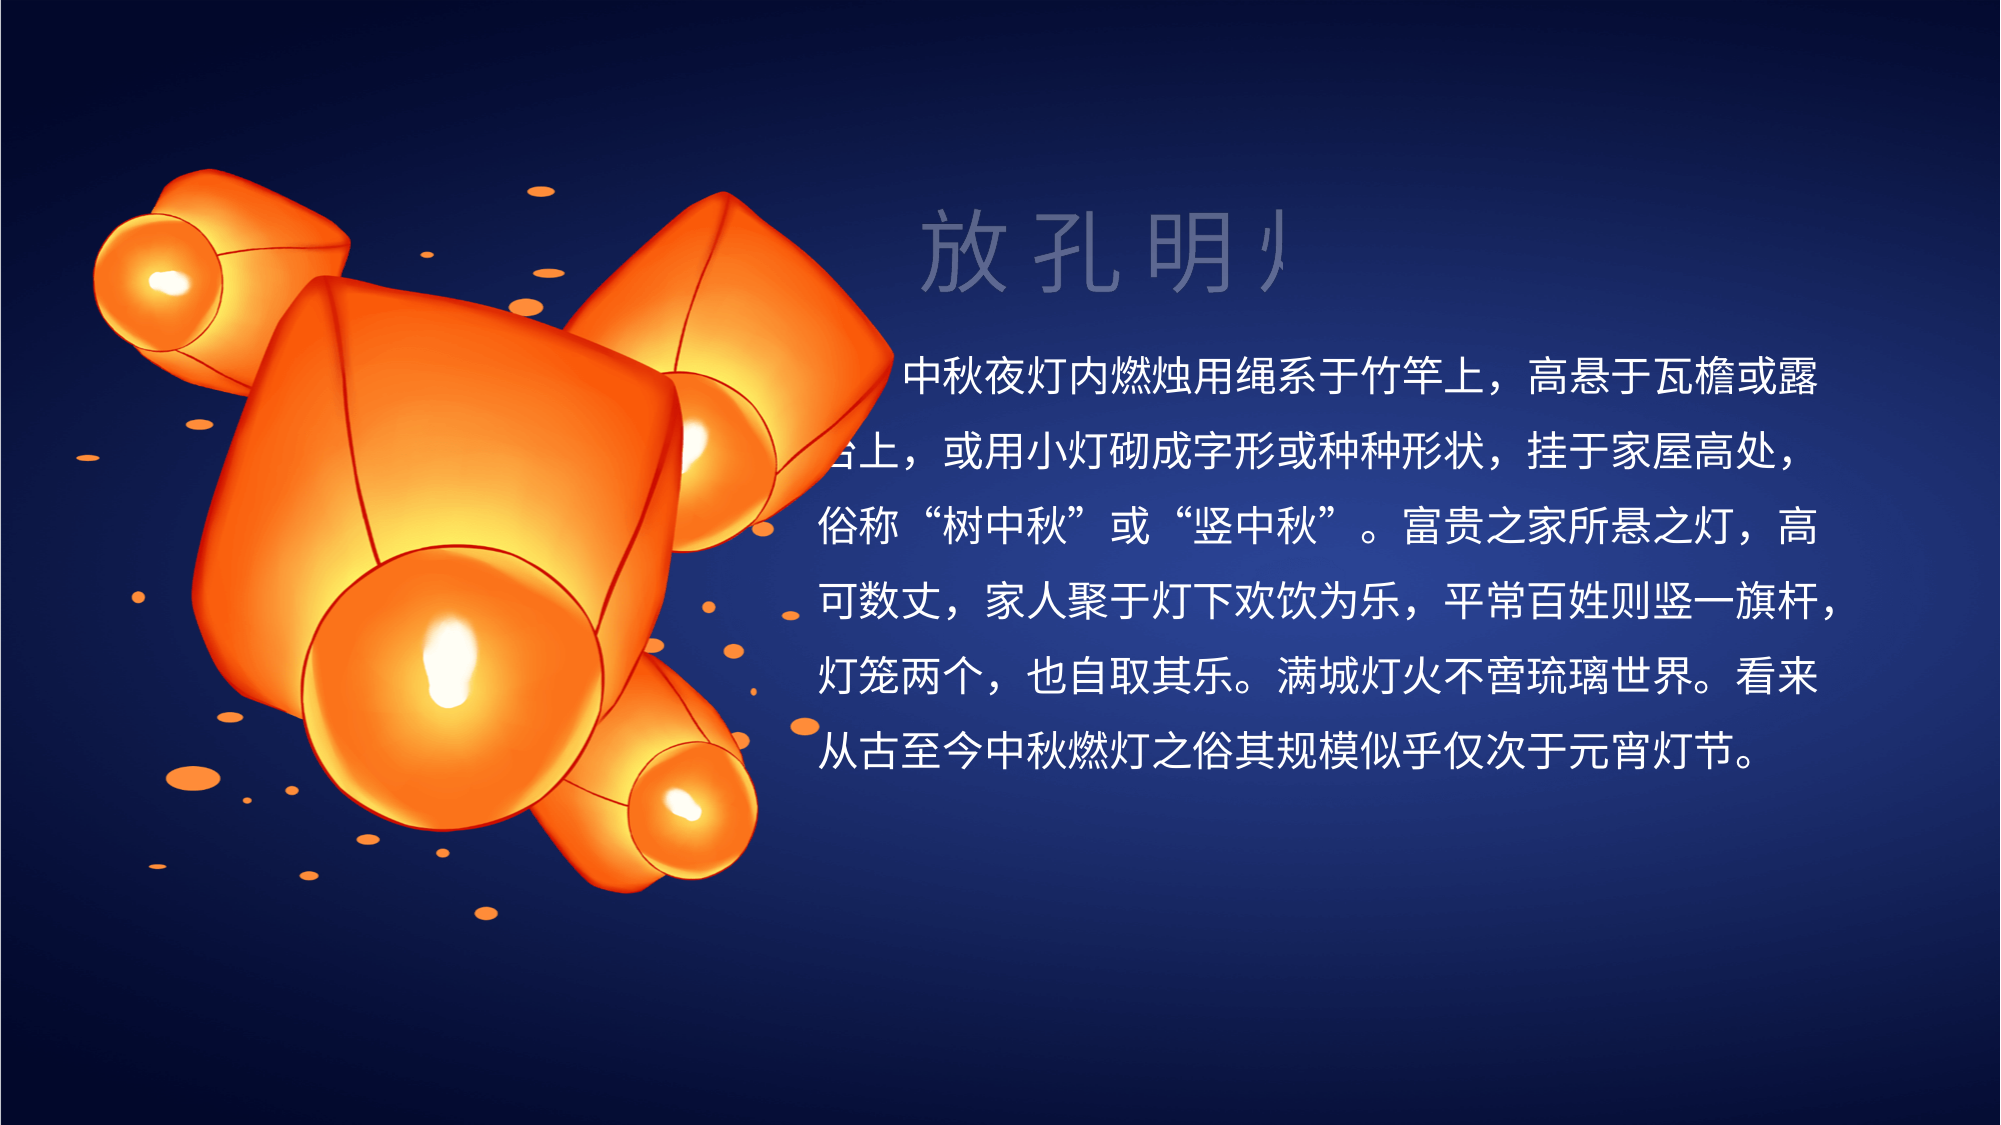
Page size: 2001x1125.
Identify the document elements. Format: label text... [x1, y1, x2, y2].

text_box 中秋夜灯内燃烛用绳系于竹竿上，高悬于瓦檐或露台上，或用小灯砌成字形或种种形状，挂于家屋高处，俗称“树中秋”或“竖中秋”。富贵之家所悬之灯，高可数丈，家人聚于灯下欢饮为乐，平常百姓则竖一旗杆，灯笼两个，也自取其乐。满城灯火不啻琉璃世界。看来从古至今中秋燃灯之俗其规模似乎仅次于元宵灯节。 [1564, 317, 1853, 783]
picture [3, 0, 2000, 1125]
